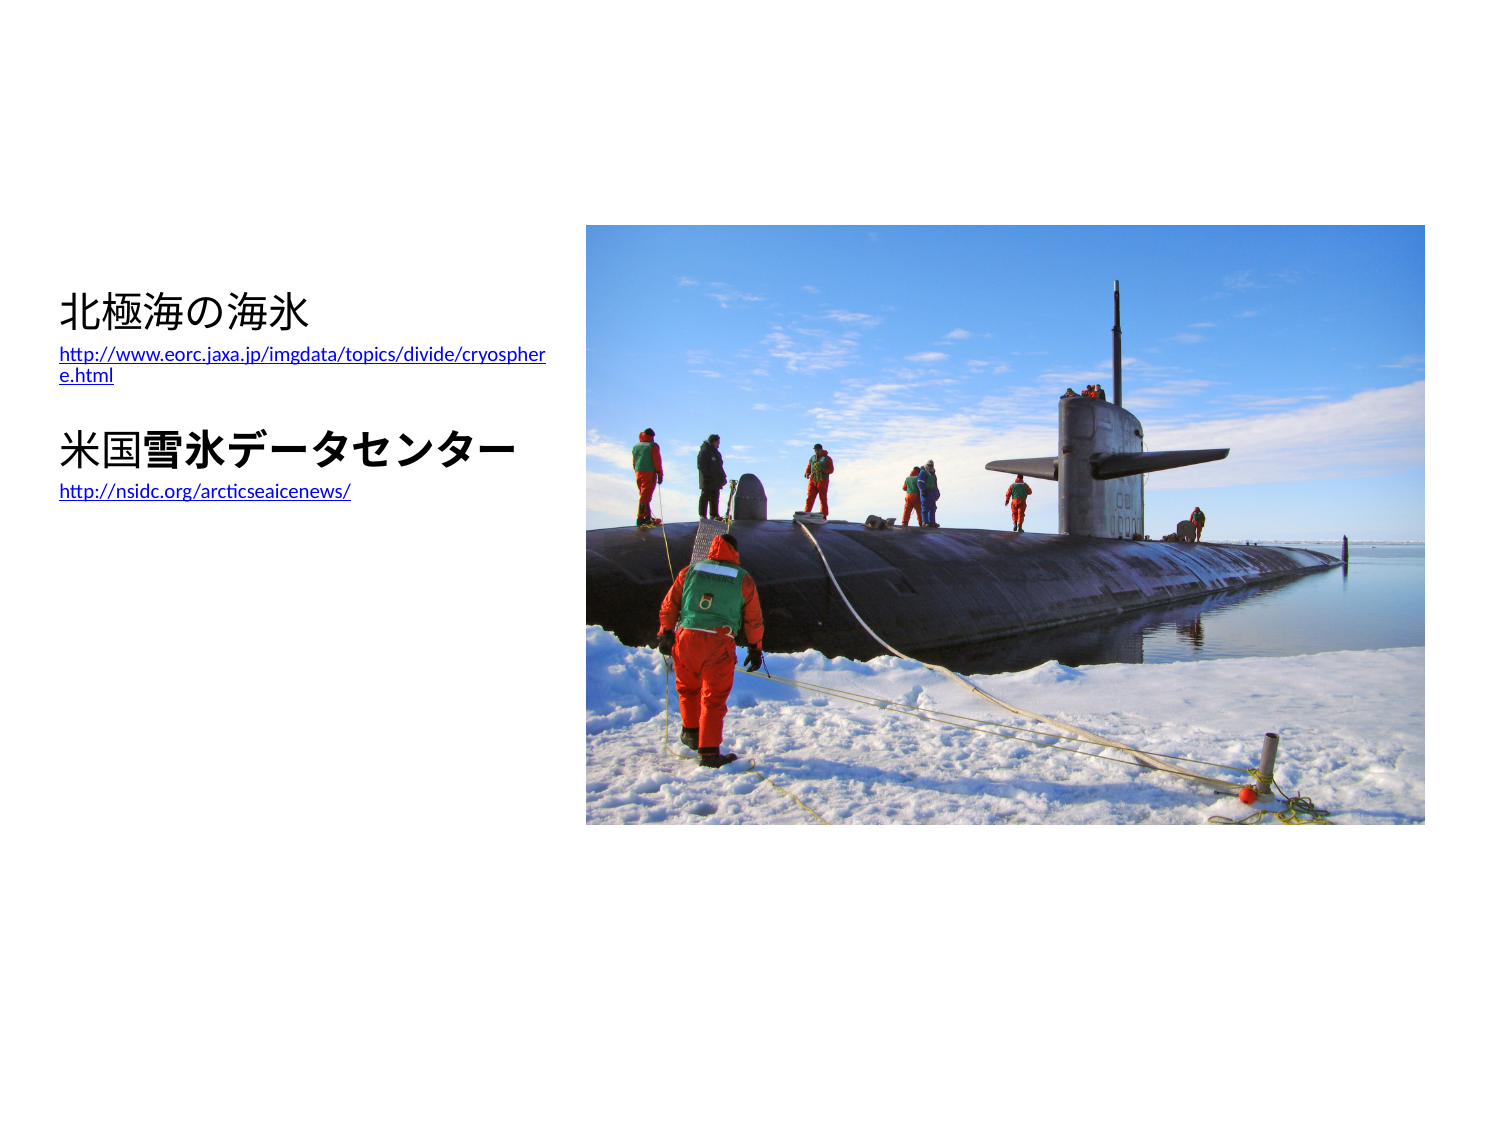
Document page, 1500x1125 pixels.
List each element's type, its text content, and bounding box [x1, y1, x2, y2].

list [586, 44, 1426, 1006]
list 北極海の海氷 http://www.eorc.jaxa.jp/imgdata/topics/divide/cryosphere.html 米国雪氷データセンター http://nsidc.org/arcticseaicenews/ [44, 235, 569, 1005]
